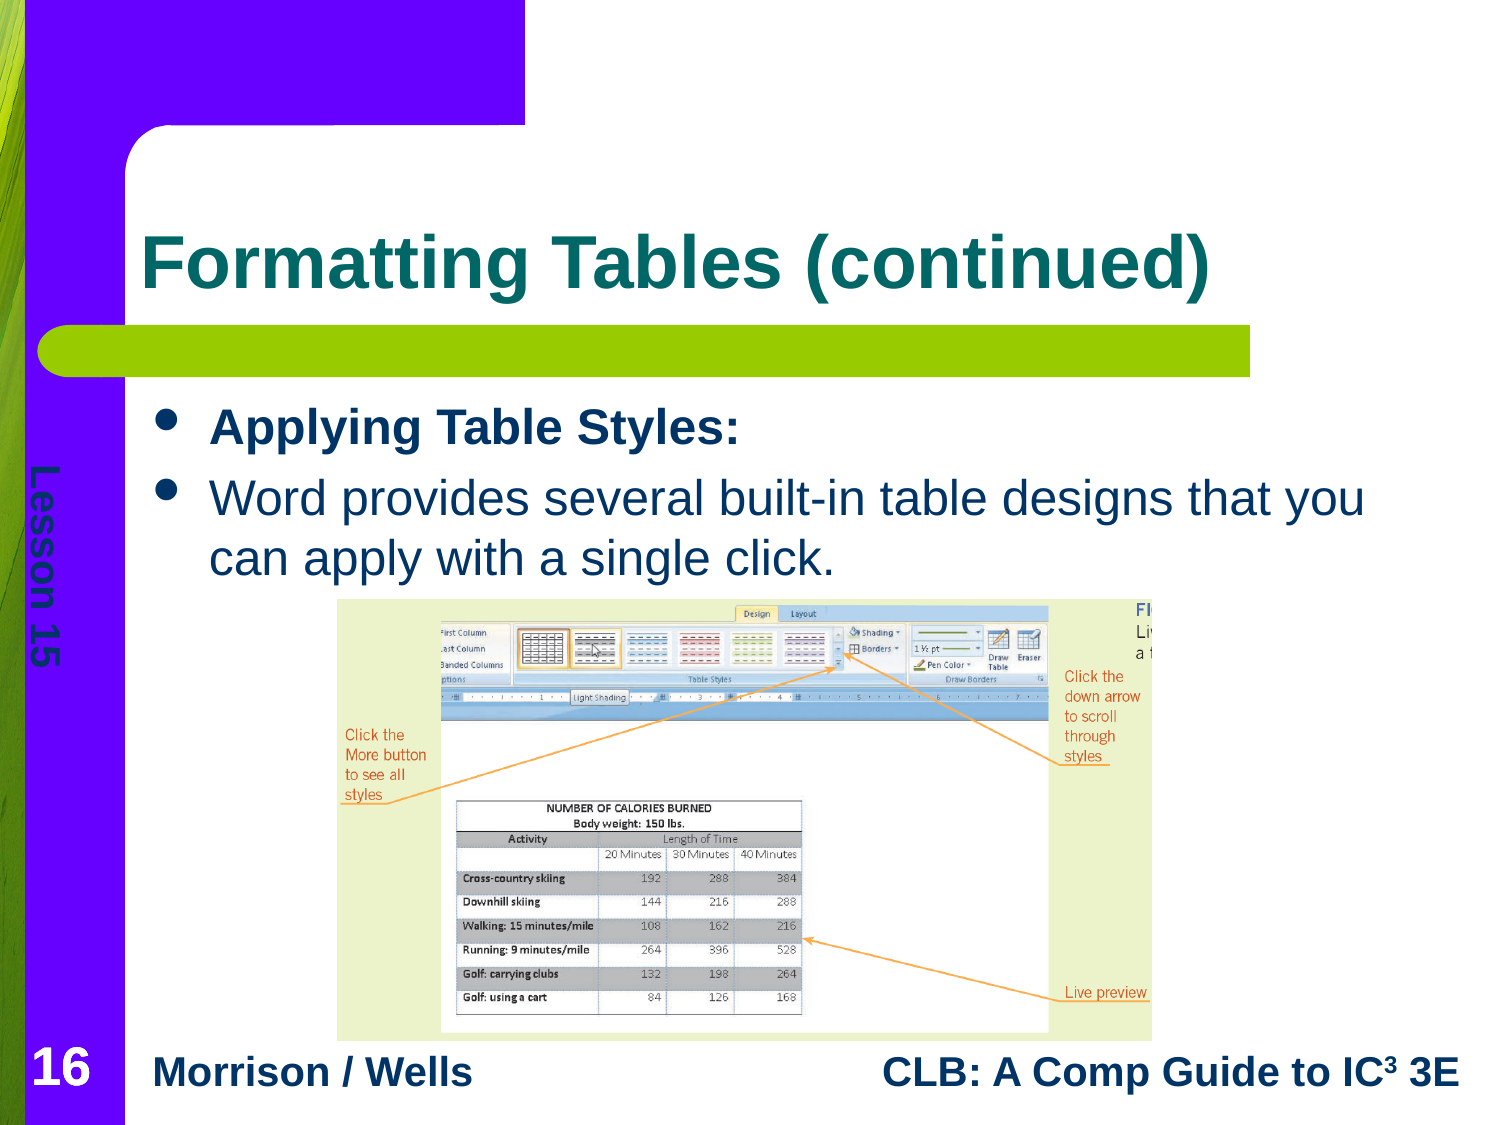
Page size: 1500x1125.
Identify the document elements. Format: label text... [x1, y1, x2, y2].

text_box 16 [13, 1023, 111, 1105]
picture [337, 599, 1152, 1042]
title Formatting Tables (continued) [124, 124, 1426, 313]
picture [0, 0, 25, 1125]
list Applying Table Styles: Word provides several built-in table designs that you can apply with a single click. [137, 387, 1401, 1013]
